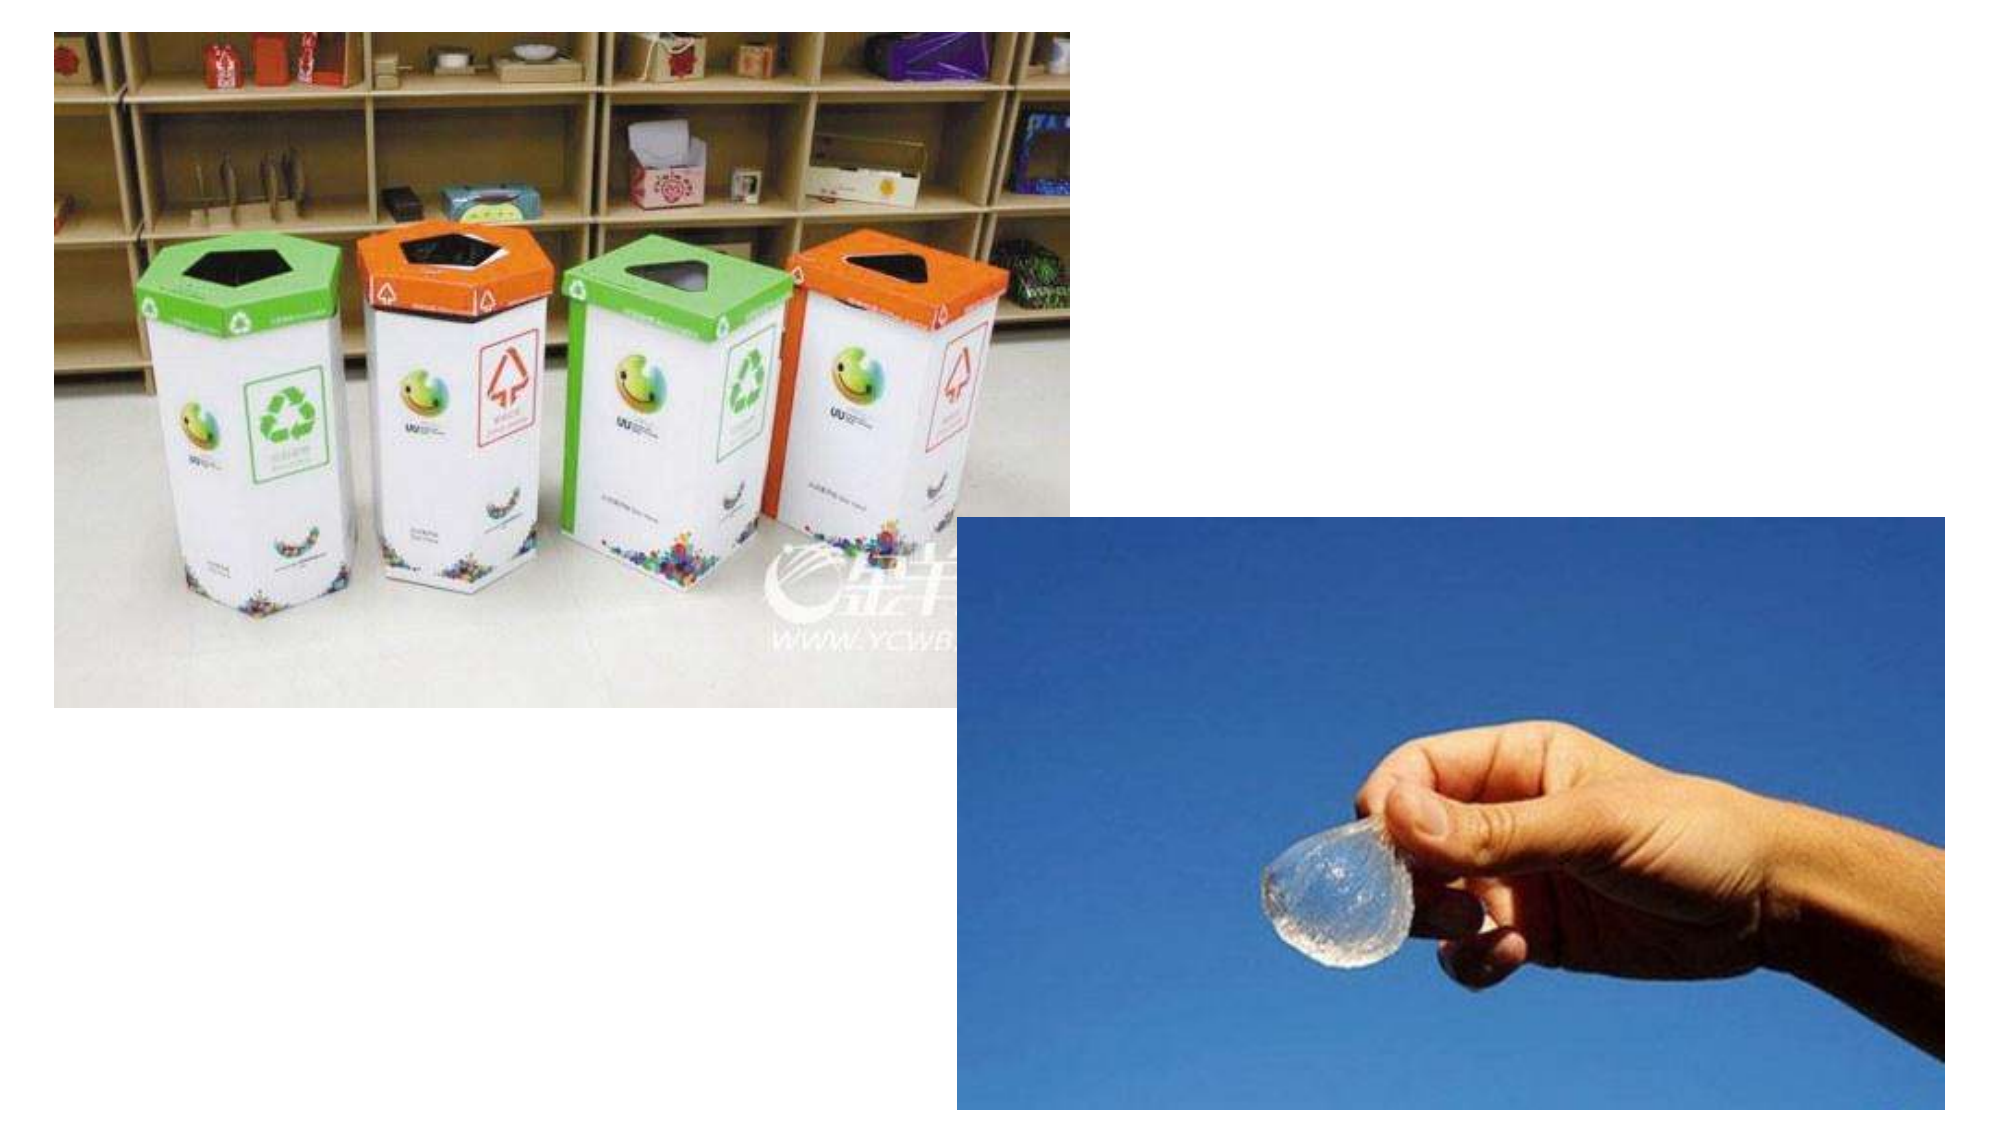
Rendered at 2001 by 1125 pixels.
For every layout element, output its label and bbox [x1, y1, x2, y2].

list [54, 32, 1070, 708]
picture [957, 517, 1945, 1110]
